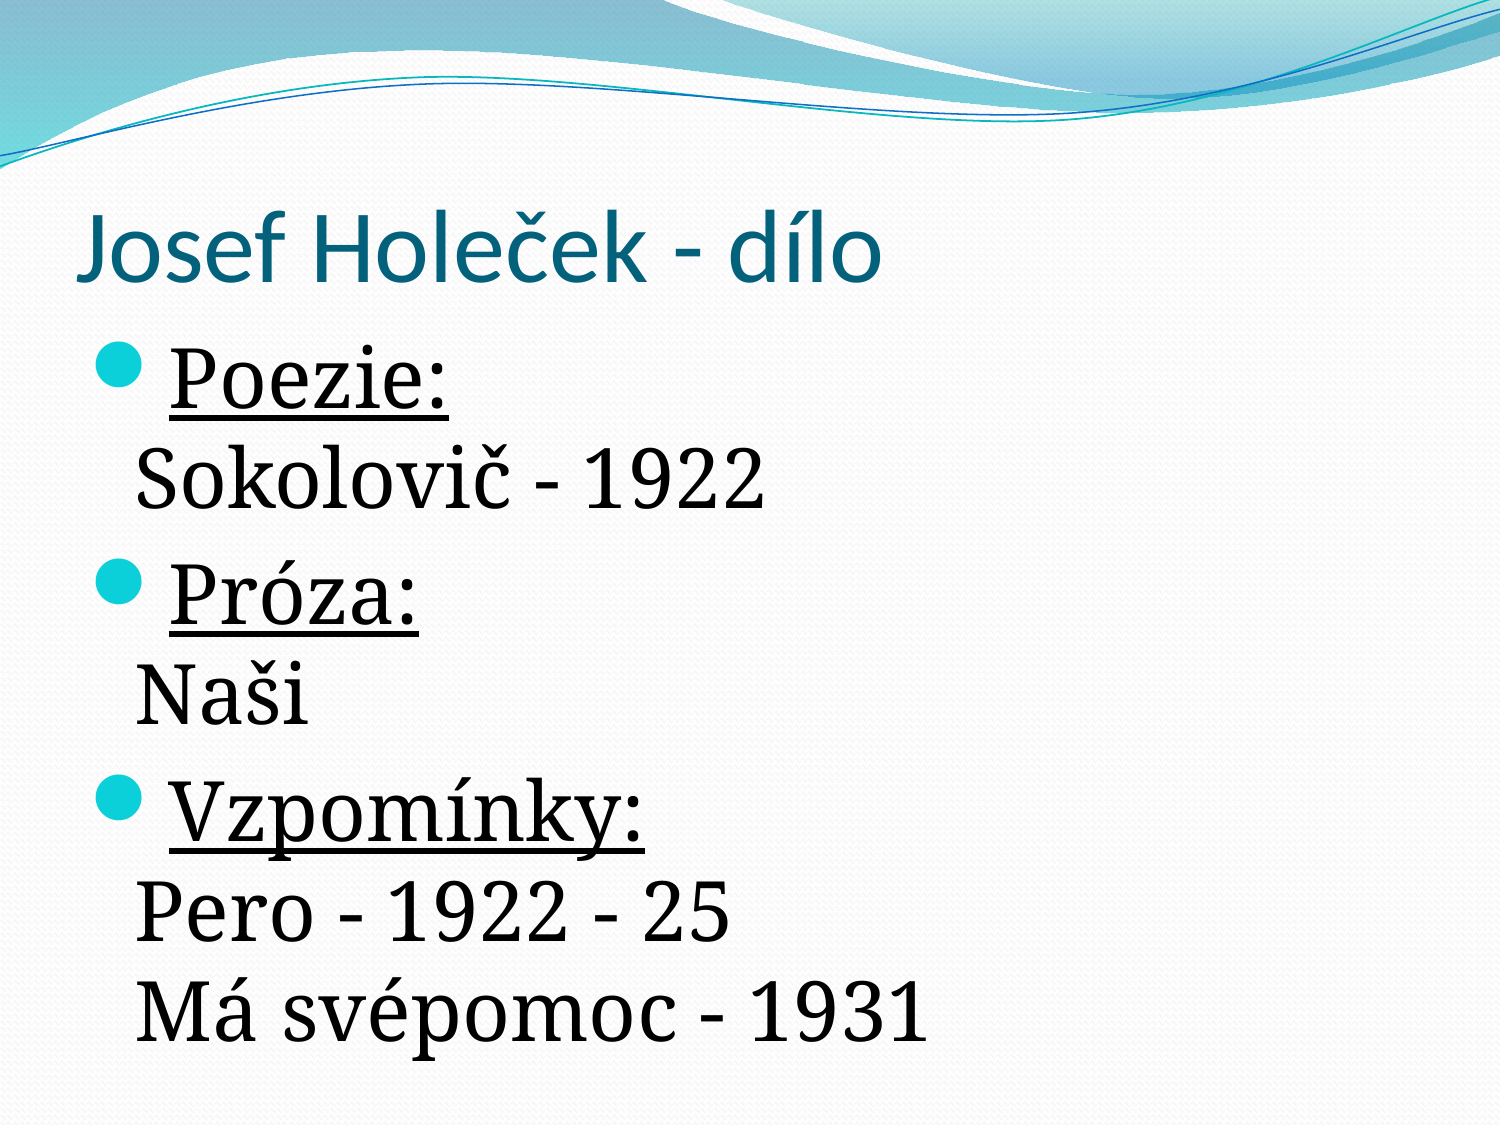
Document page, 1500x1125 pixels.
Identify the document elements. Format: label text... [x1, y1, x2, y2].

list Poezie: Sokolovič - 1922 Próza: Naši Vzpomínky: Pero - 1922 - 25 Má svépomoc - 1931 [75, 317, 1425, 1038]
title Josef Holeček - dílo [75, 115, 1425, 303]
